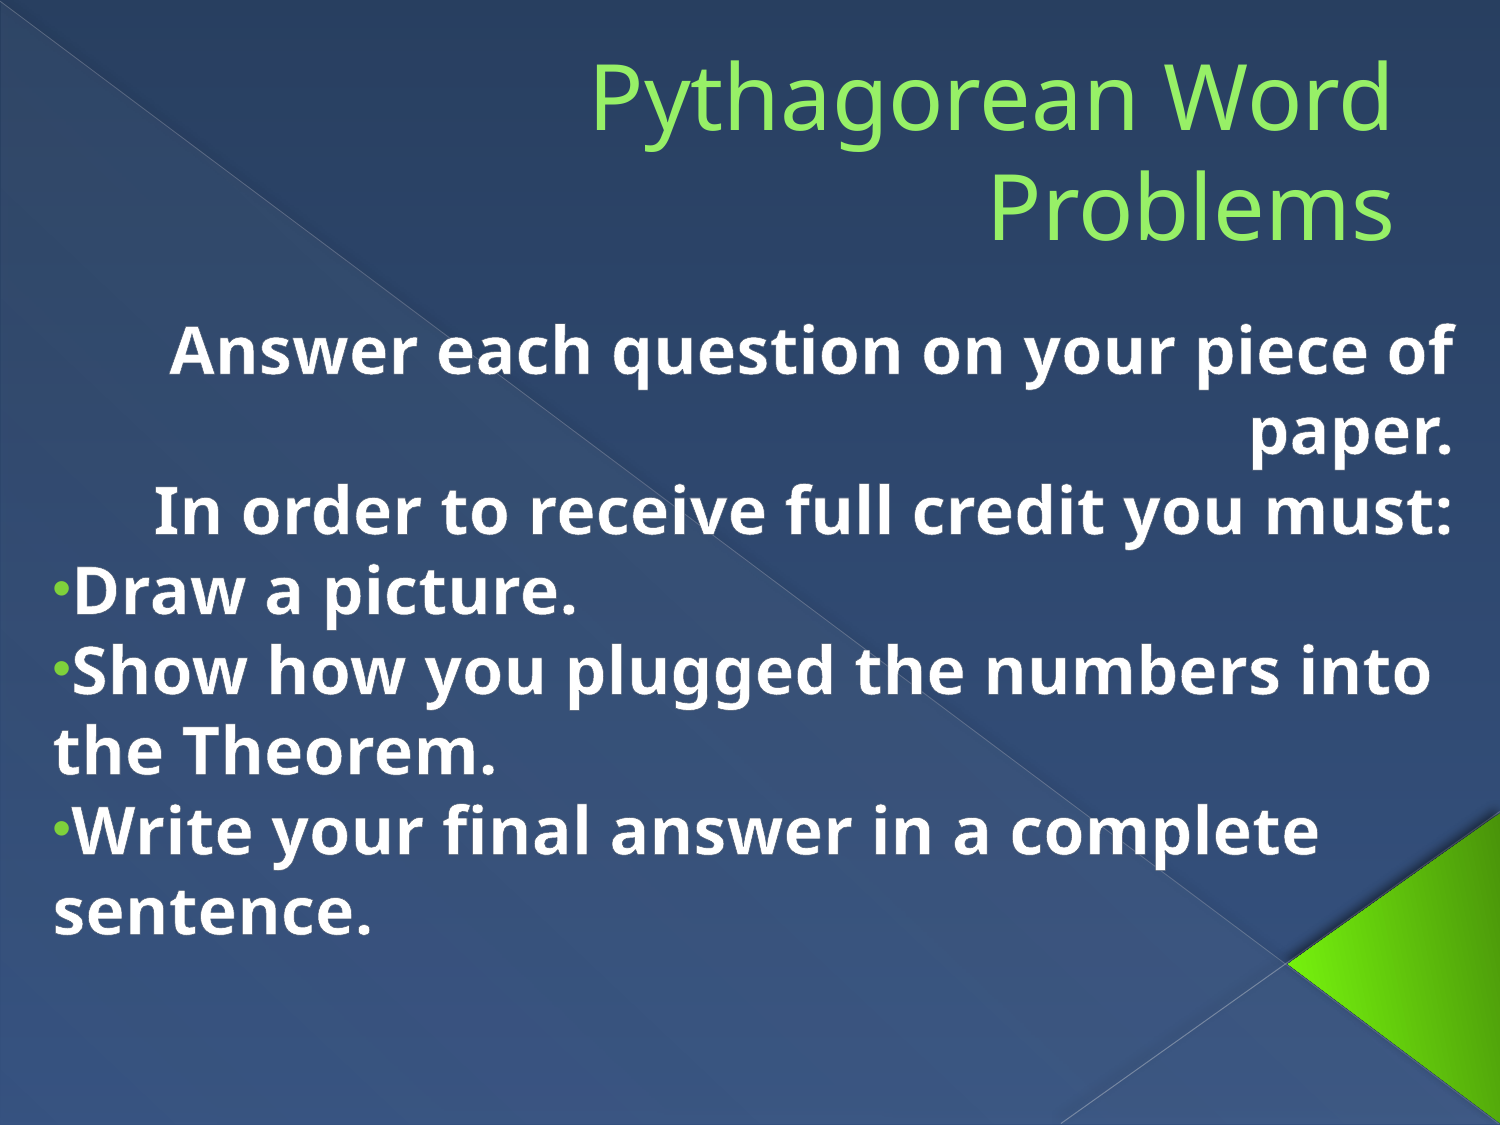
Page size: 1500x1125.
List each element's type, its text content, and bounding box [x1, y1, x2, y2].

title Pythagorean Word Problems [87, 24, 1411, 267]
subtitle Answer each question on your piece of paper. In order to receive full credit you must: Draw a picture. Show how you plugged the numbers into the Theorem. Write your final answer in a complete sentence. [37, 299, 1475, 1075]
